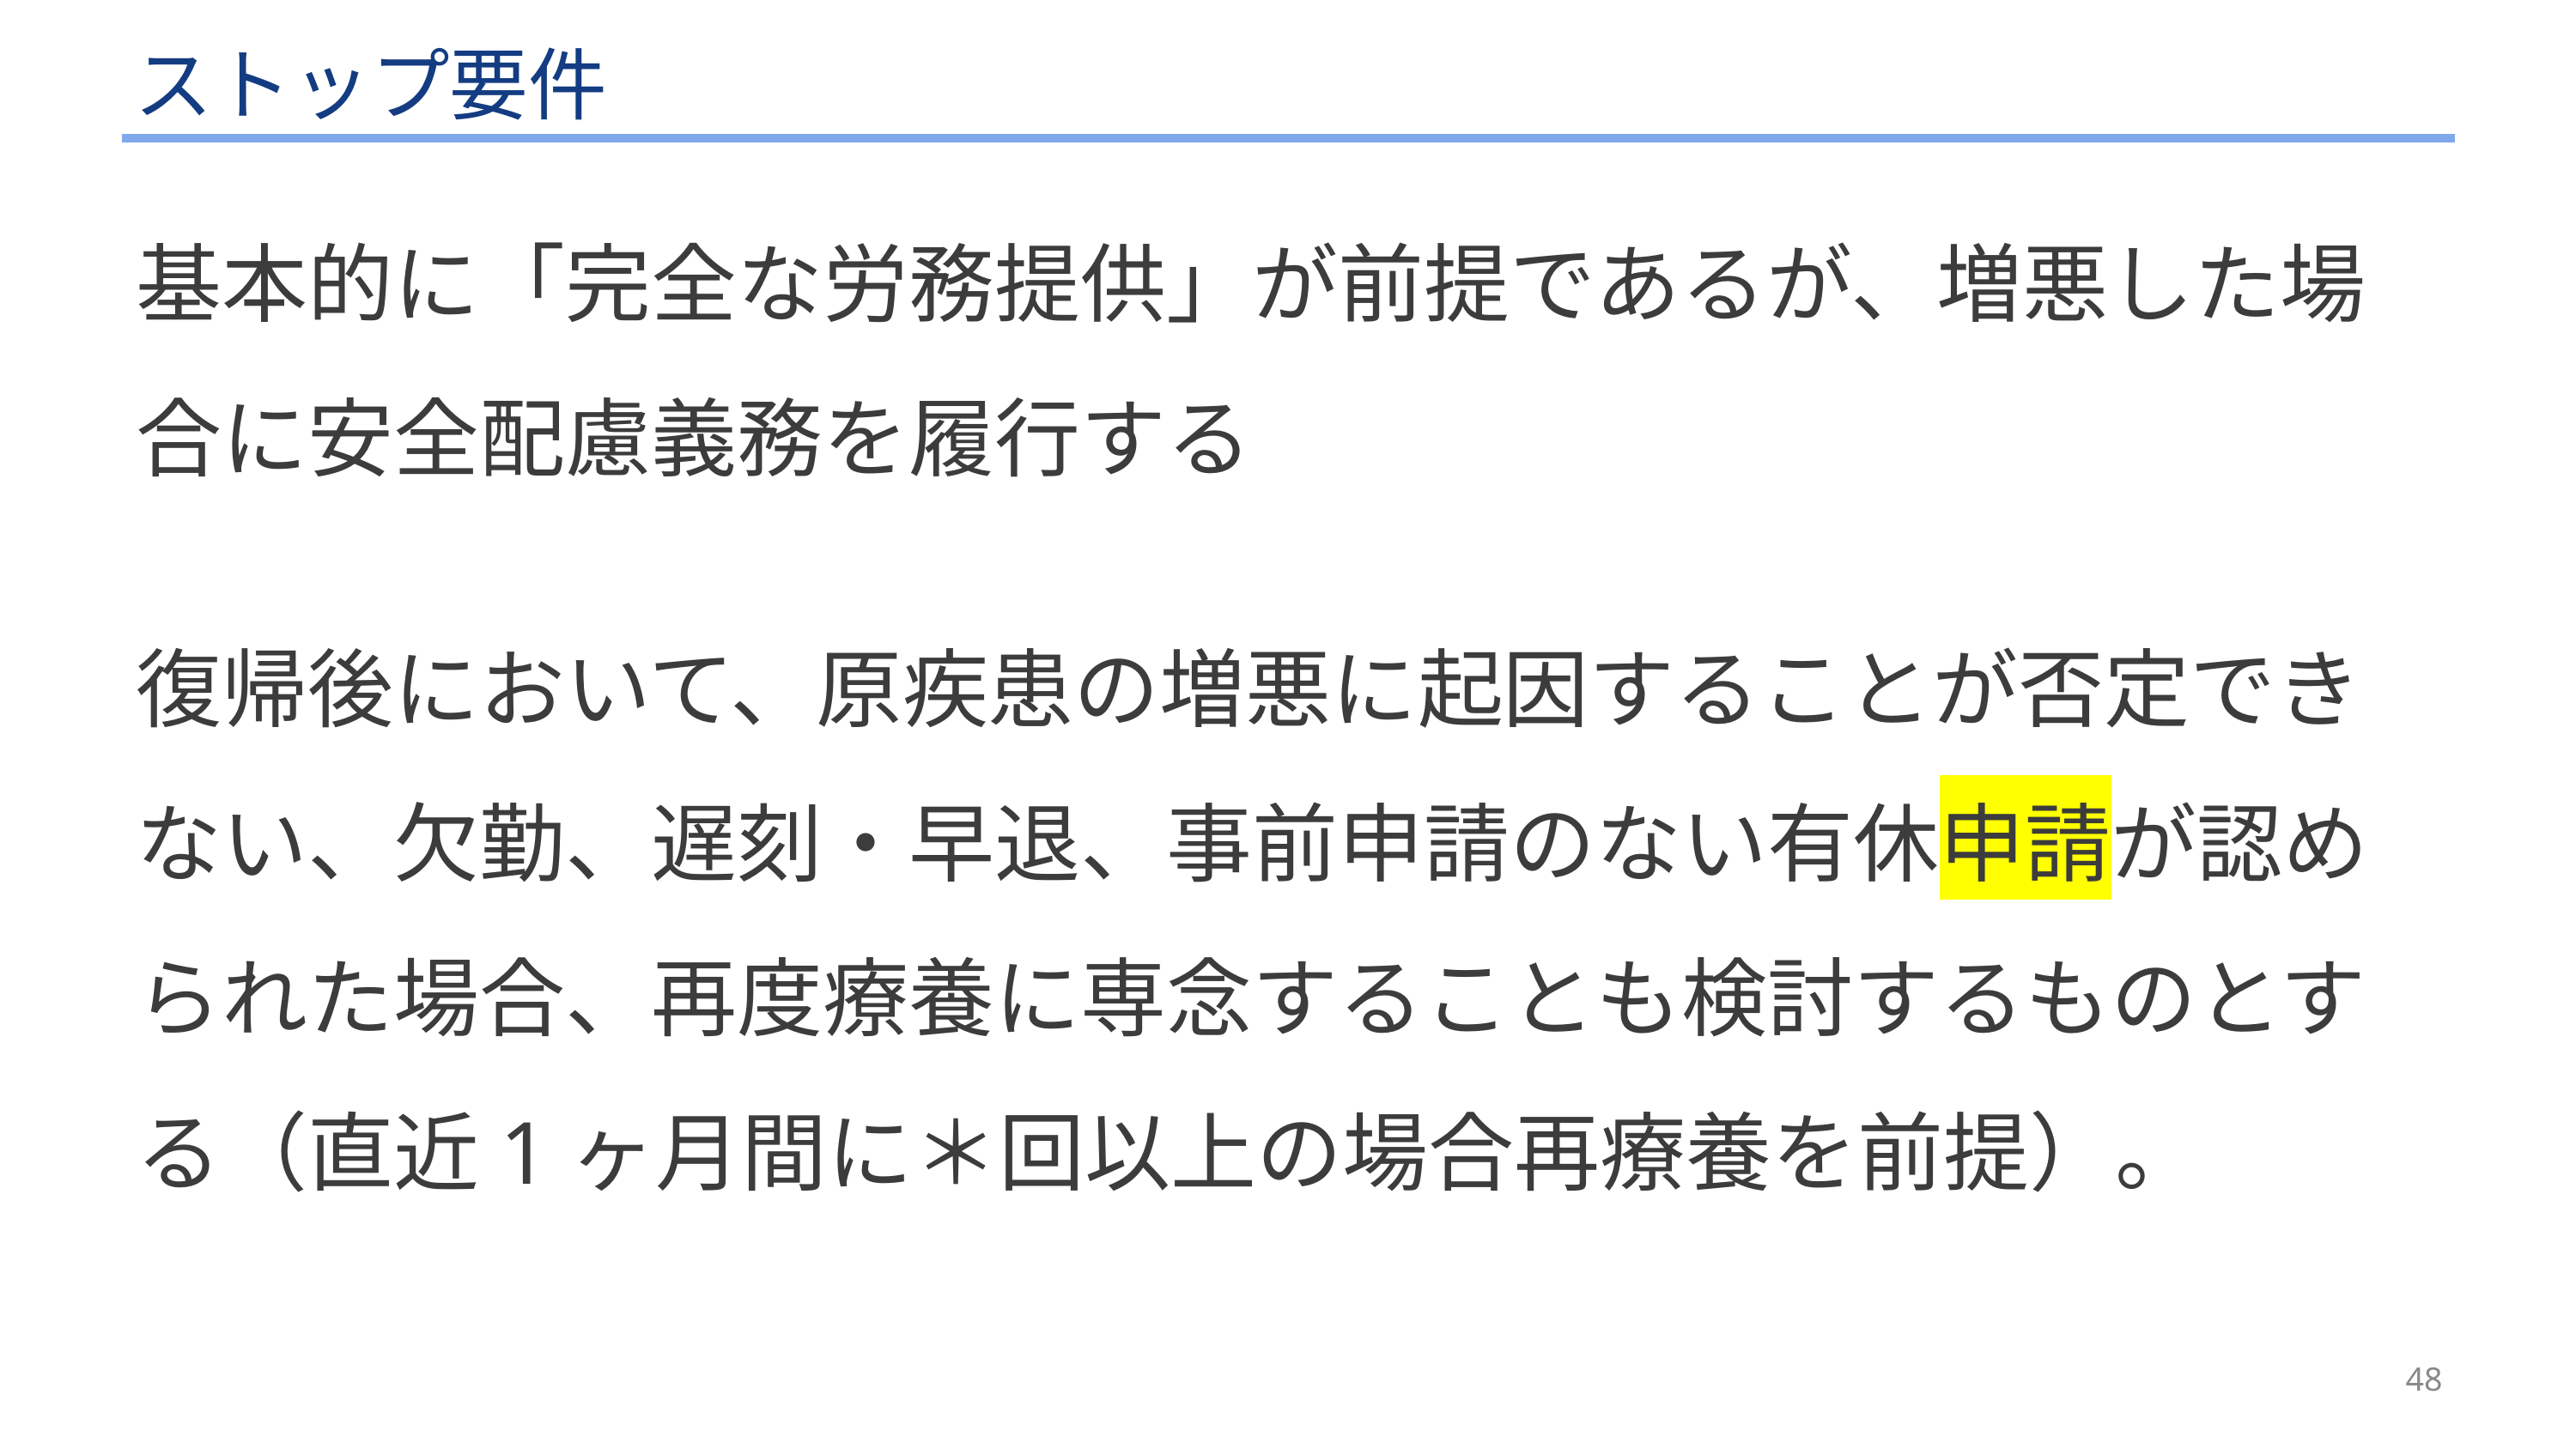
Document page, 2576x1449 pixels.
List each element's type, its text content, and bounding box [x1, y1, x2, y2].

list 基本的に「完全な労務提供」が前提であるが、増悪した場合に安全配慮義務を履行する 復帰後において、原疾患の増悪に起因することが否定できない、欠勤、遅刻・早退、事前申請のない有休申請が認められた場合、再度療養に専念することも検討するものとする（直近1ヶ月間に＊回以上の場合再療養を前提）。 [123, 171, 2456, 1317]
slide_number 48 [2337, 1342, 2456, 1420]
title ストップ要件 [121, 39, 2454, 139]
